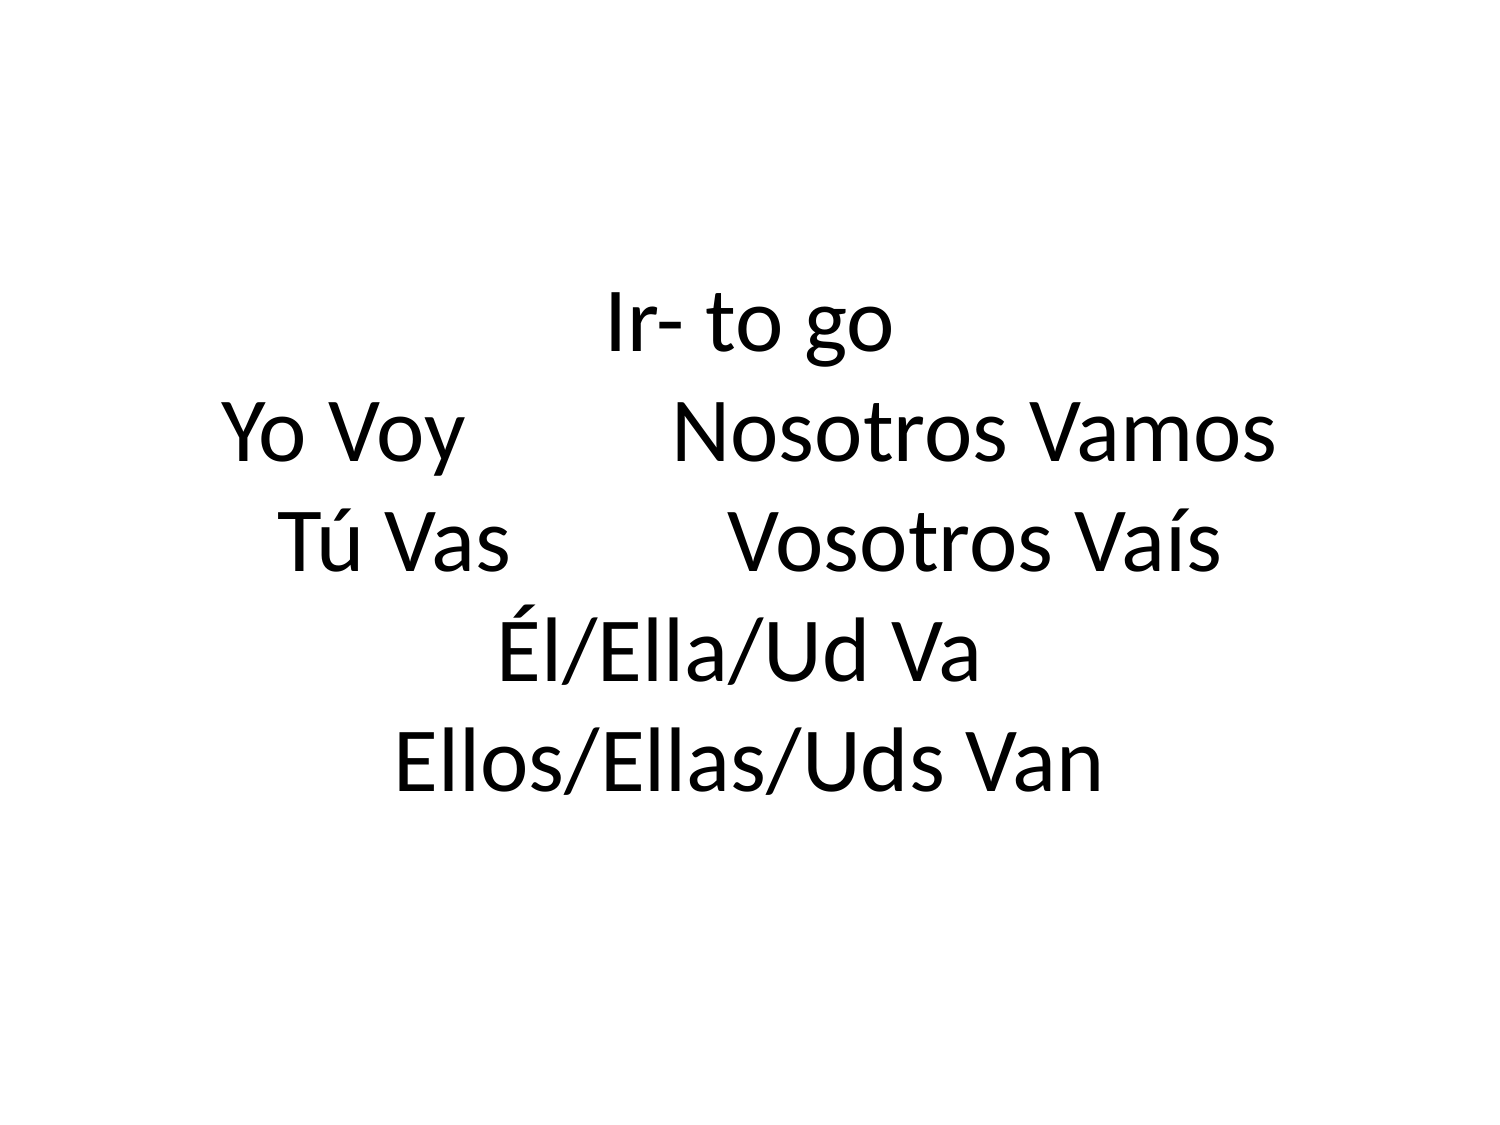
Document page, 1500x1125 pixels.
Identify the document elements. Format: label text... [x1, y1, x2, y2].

title Ir- to go Yo Voy Nosotros Vamos Tú Vas Vosotros Vaís Él/Ella/Ud Va Ellos/Ellas/Uds Van [75, 45, 1425, 1024]
